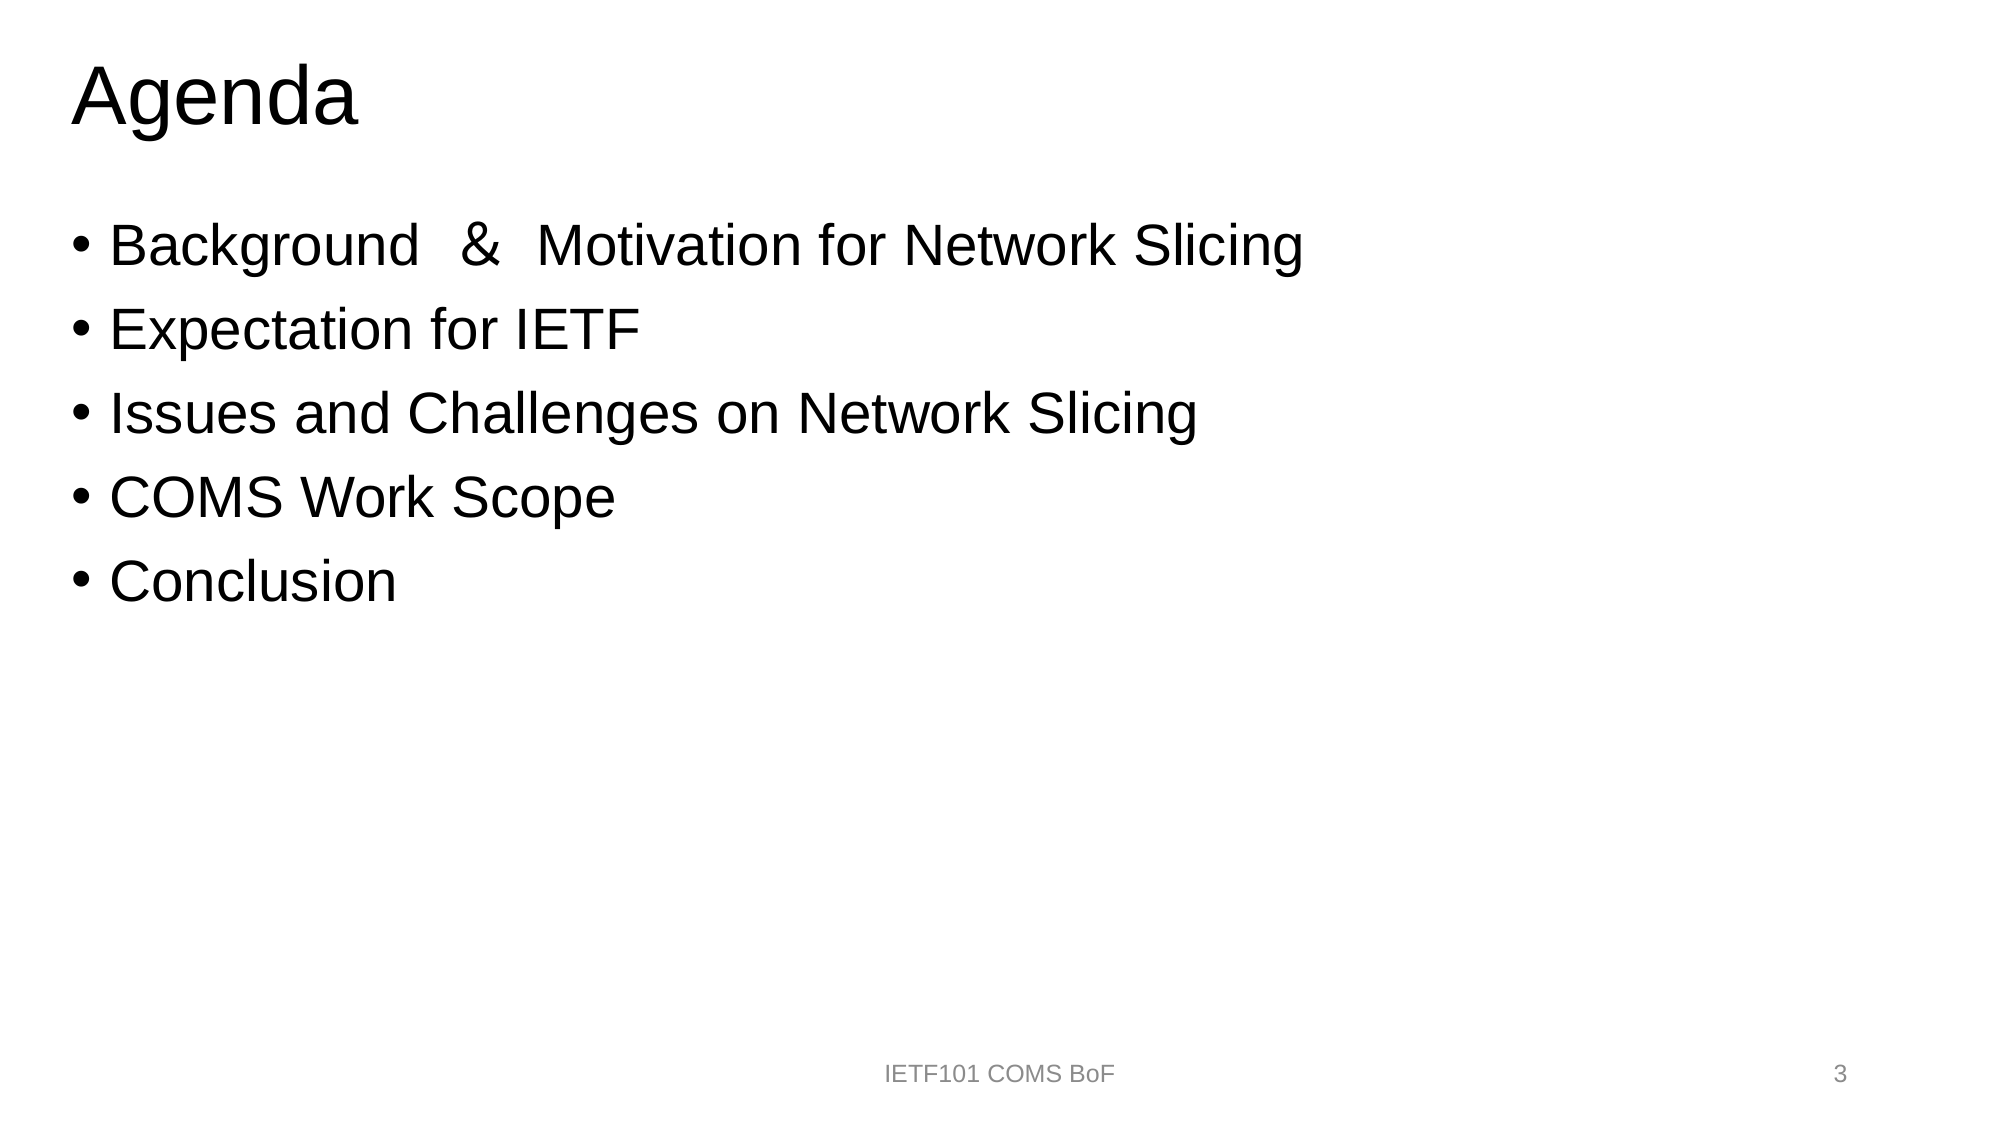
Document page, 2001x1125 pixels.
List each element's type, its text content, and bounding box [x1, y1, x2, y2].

footer IETF101 COMS BoF [662, 1042, 1338, 1103]
list Background ＆ Motivation for Network Slicing Expectation for IETF Issues and Challenges on Network Slicing COMS Work Scope Conclusion [56, 207, 1900, 922]
title Agenda [56, 31, 1782, 163]
slide_number 3 [1412, 1042, 1863, 1103]
